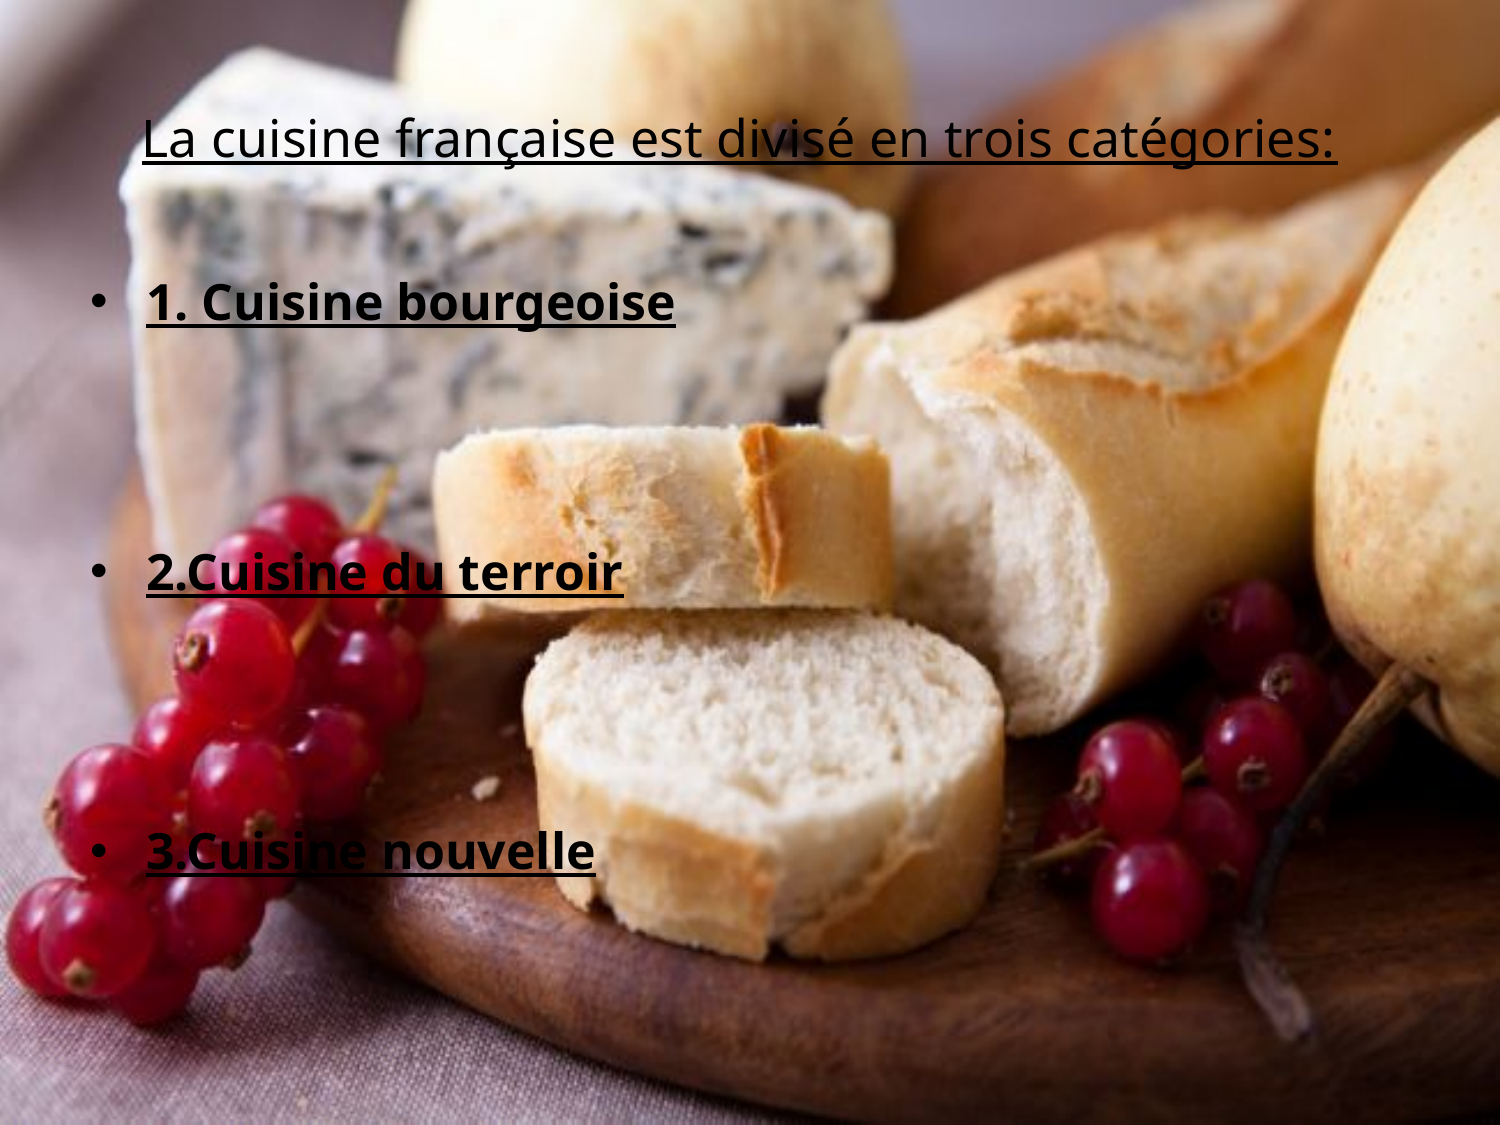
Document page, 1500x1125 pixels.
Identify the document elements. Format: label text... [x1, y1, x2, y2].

picture [0, 0, 1500, 1125]
title La cuisine française est divisé en trois catégories: [64, 42, 1415, 231]
list 1. Cuisine bourgeoise 2.Cuisine du terroir 3.Cuisine nouvelle [75, 262, 1425, 1005]
